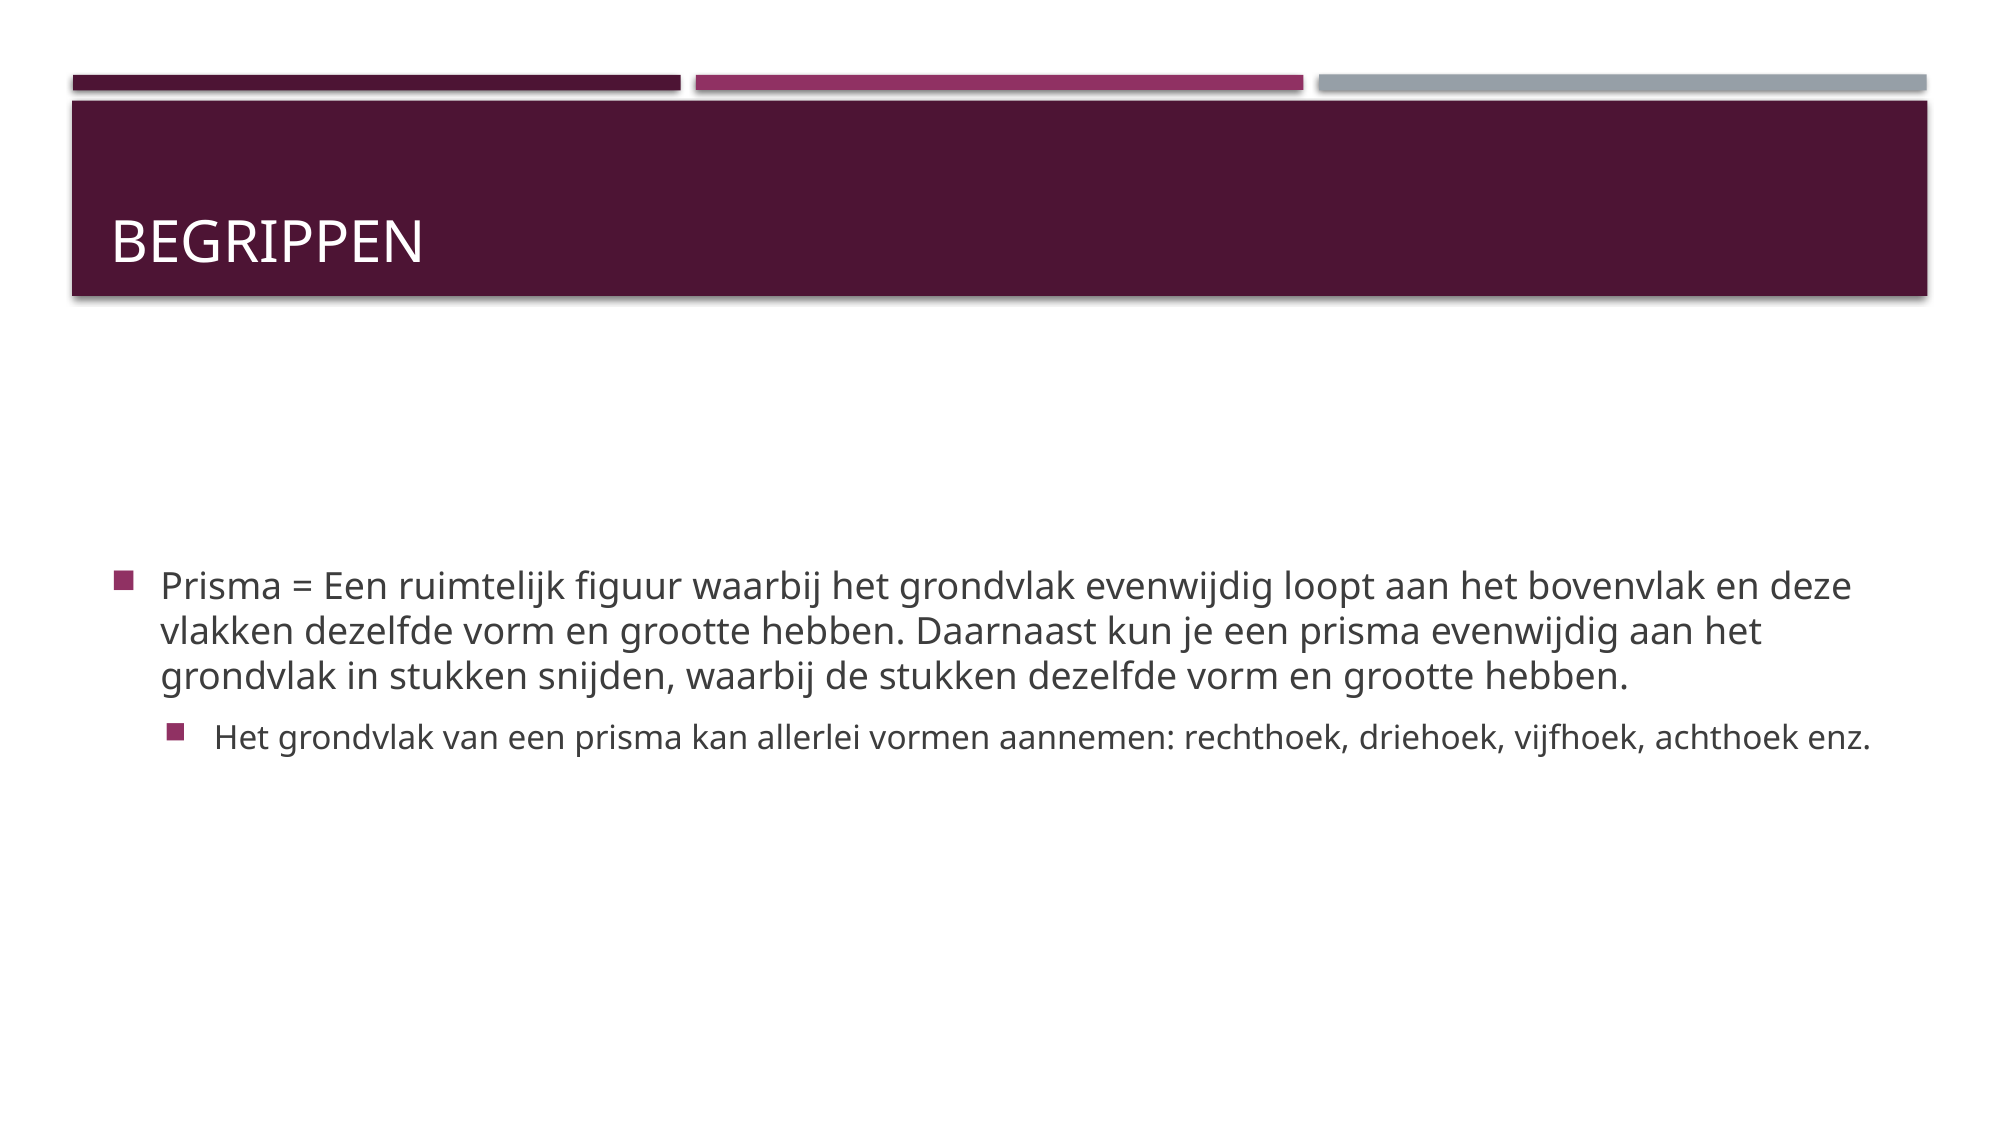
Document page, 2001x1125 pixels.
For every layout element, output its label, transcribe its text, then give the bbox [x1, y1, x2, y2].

list Prisma = Een ruimtelijk figuur waarbij het grondvlak evenwijdig loopt aan het bovenvlak en deze vlakken dezelfde vorm en grootte hebben. Daarnaast kun je een prisma evenwijdig aan het grondvlak in stukken snijden, waarbij de stukken dezelfde vorm en grootte hebben. Het grondvlak van een prisma kan allerlei vormen aannemen: rechthoek, driehoek, vijfhoek, achthoek enz. [95, 357, 1905, 962]
title Begrippen [95, 115, 1905, 282]
